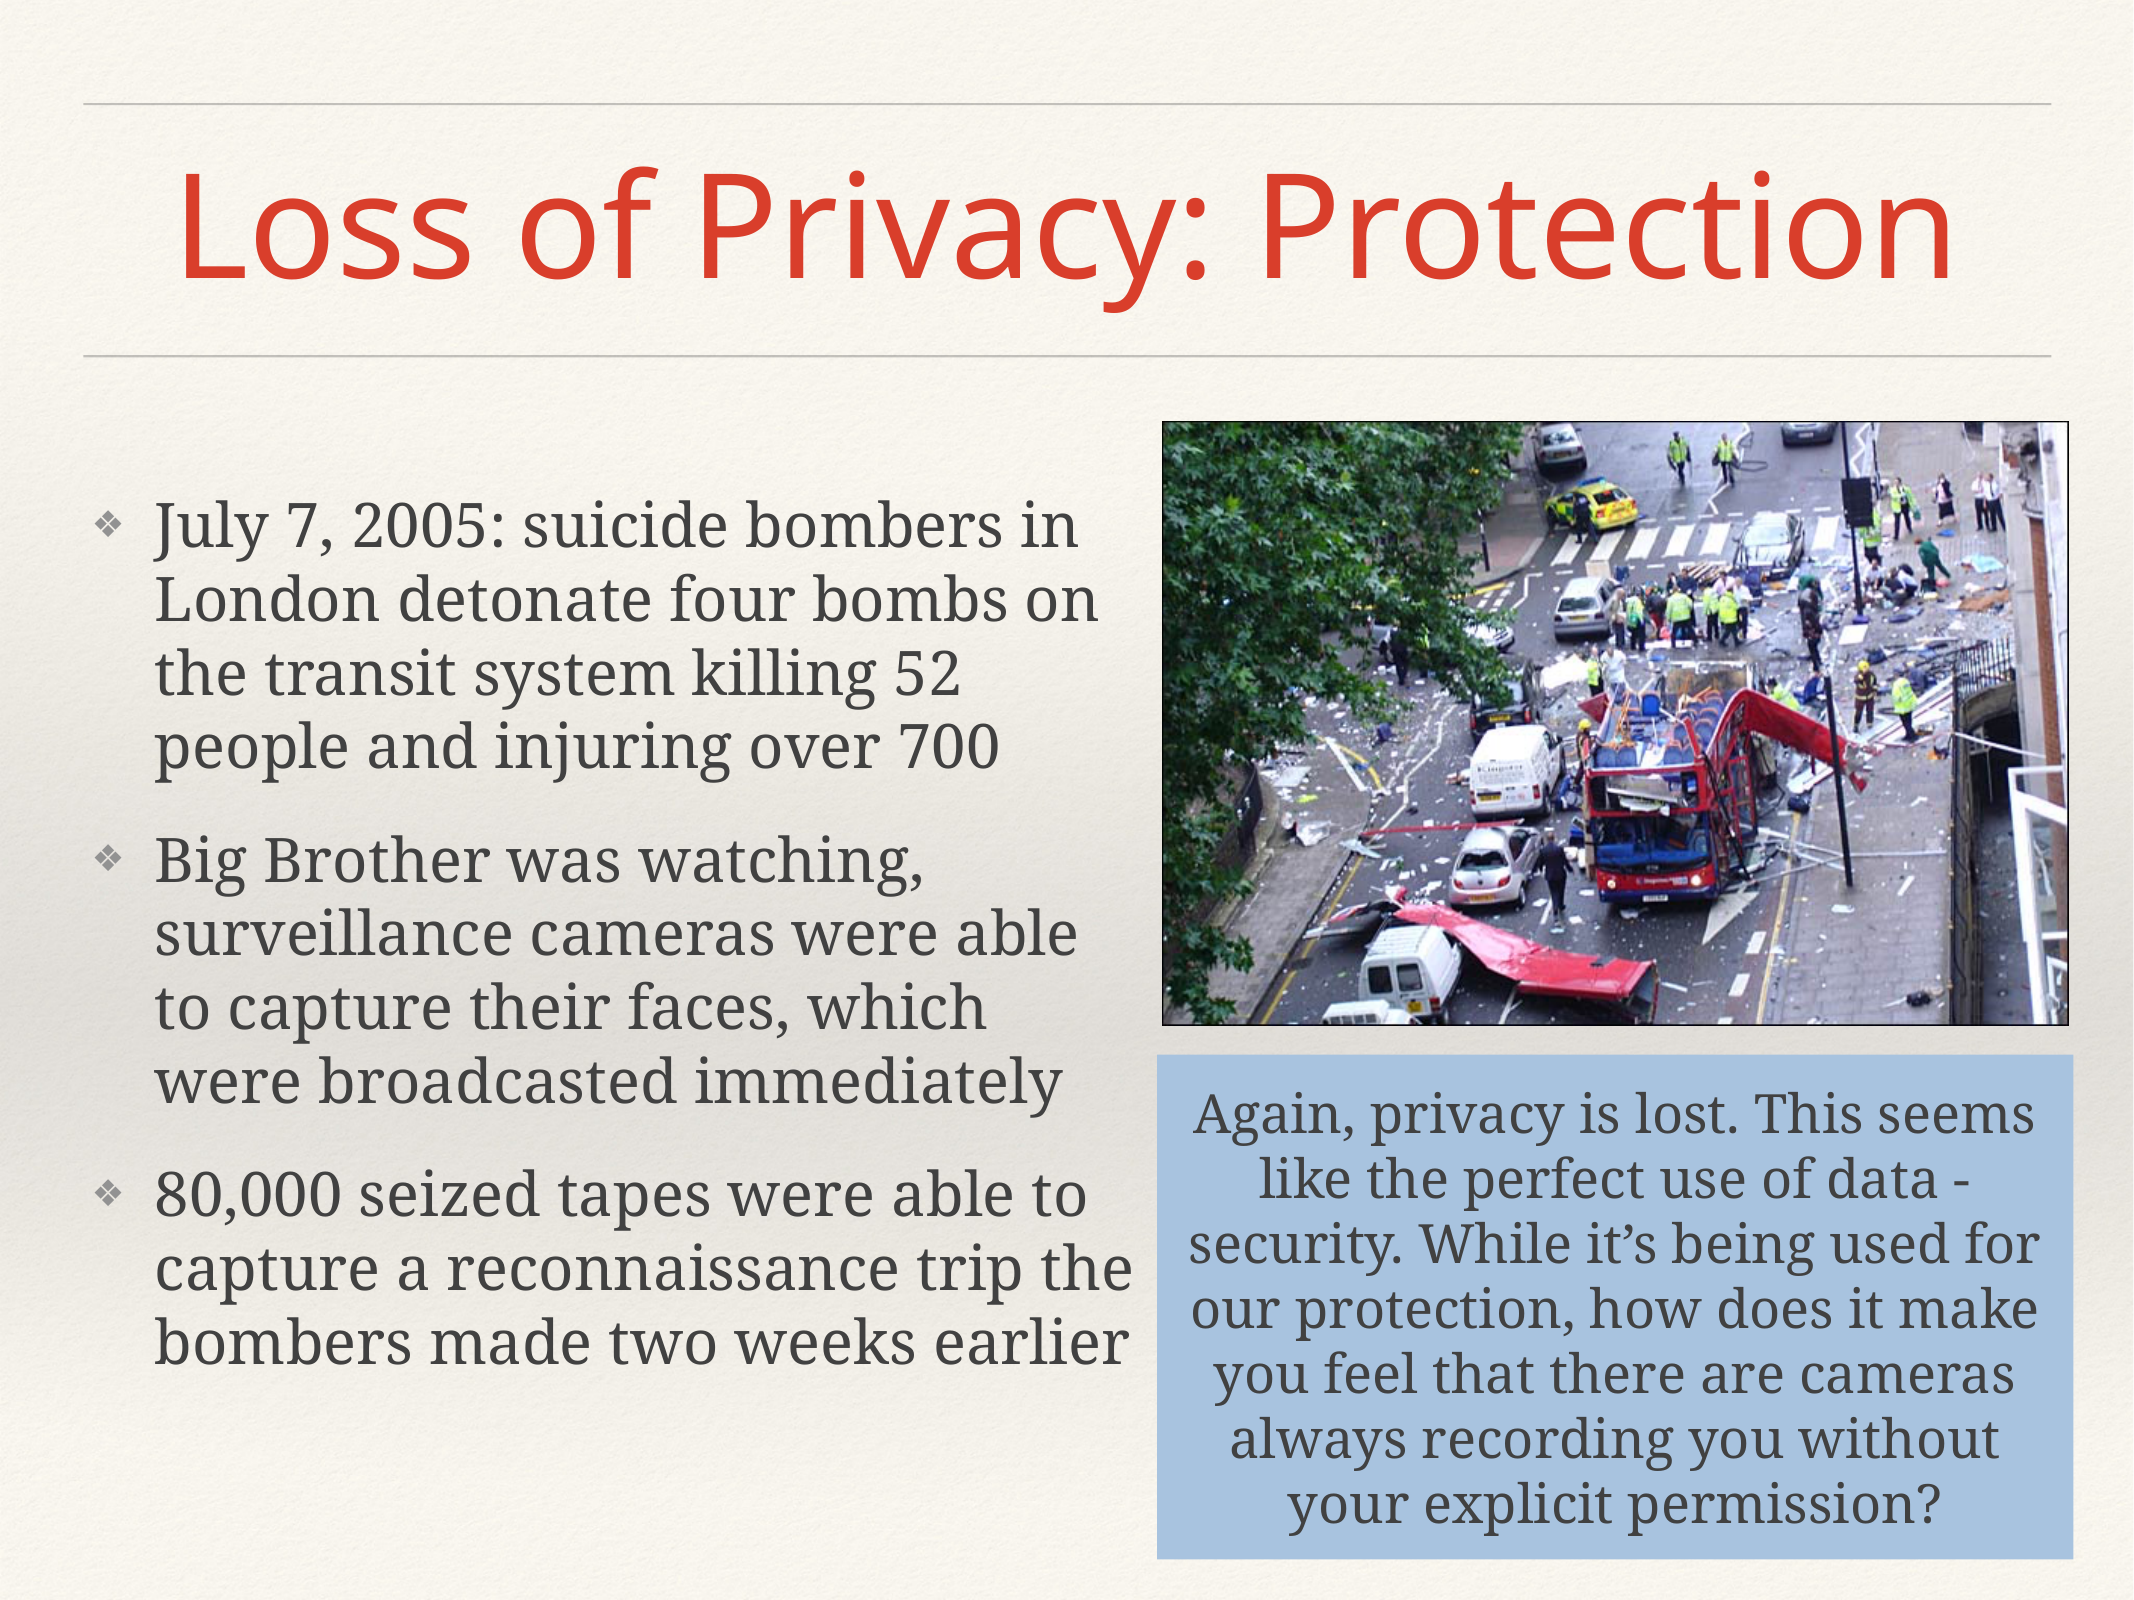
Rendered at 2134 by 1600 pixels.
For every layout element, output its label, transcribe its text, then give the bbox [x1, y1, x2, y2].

title Loss of Privacy: Protection [82, 130, 2051, 332]
picture [0, 0, 2134, 1600]
text_box Again, privacy is lost. This seems like the perfect use of data - security. While it’s being used for our protection, how does it make you feel that there are cameras always recording you without your explicit permission? [1157, 1054, 2074, 1560]
list July 7, 2005: suicide bombers in London detonate four bombs on the transit system killing 52 people and injuring over 700 Big Brother was watching, surveillance cameras were able to capture their faces, which were broadcasted immediately 80,000 seized tapes were able to capture a reconnaissance trip the bombers made two weeks earlier [82, 430, 1161, 1432]
